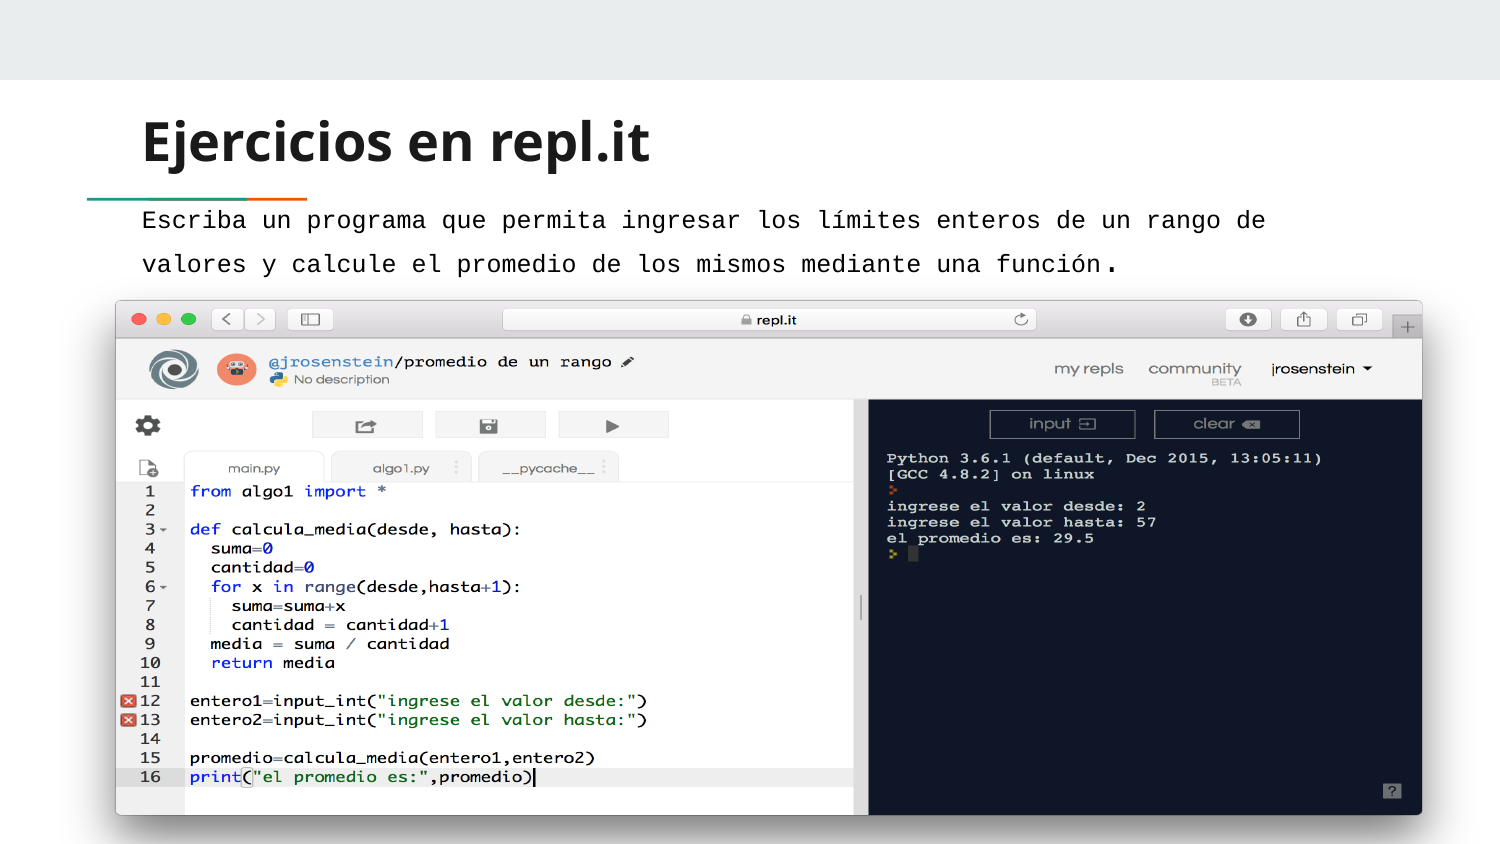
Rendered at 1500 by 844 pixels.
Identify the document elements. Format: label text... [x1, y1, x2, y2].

title Ejercicios en repl.it [126, 92, 1389, 180]
picture [58, 267, 1480, 844]
list Escriba un programa que permita ingresar los límites enteros de un rango de valores y calcule el promedio de los mismos mediante una función. [126, 183, 1389, 266]
